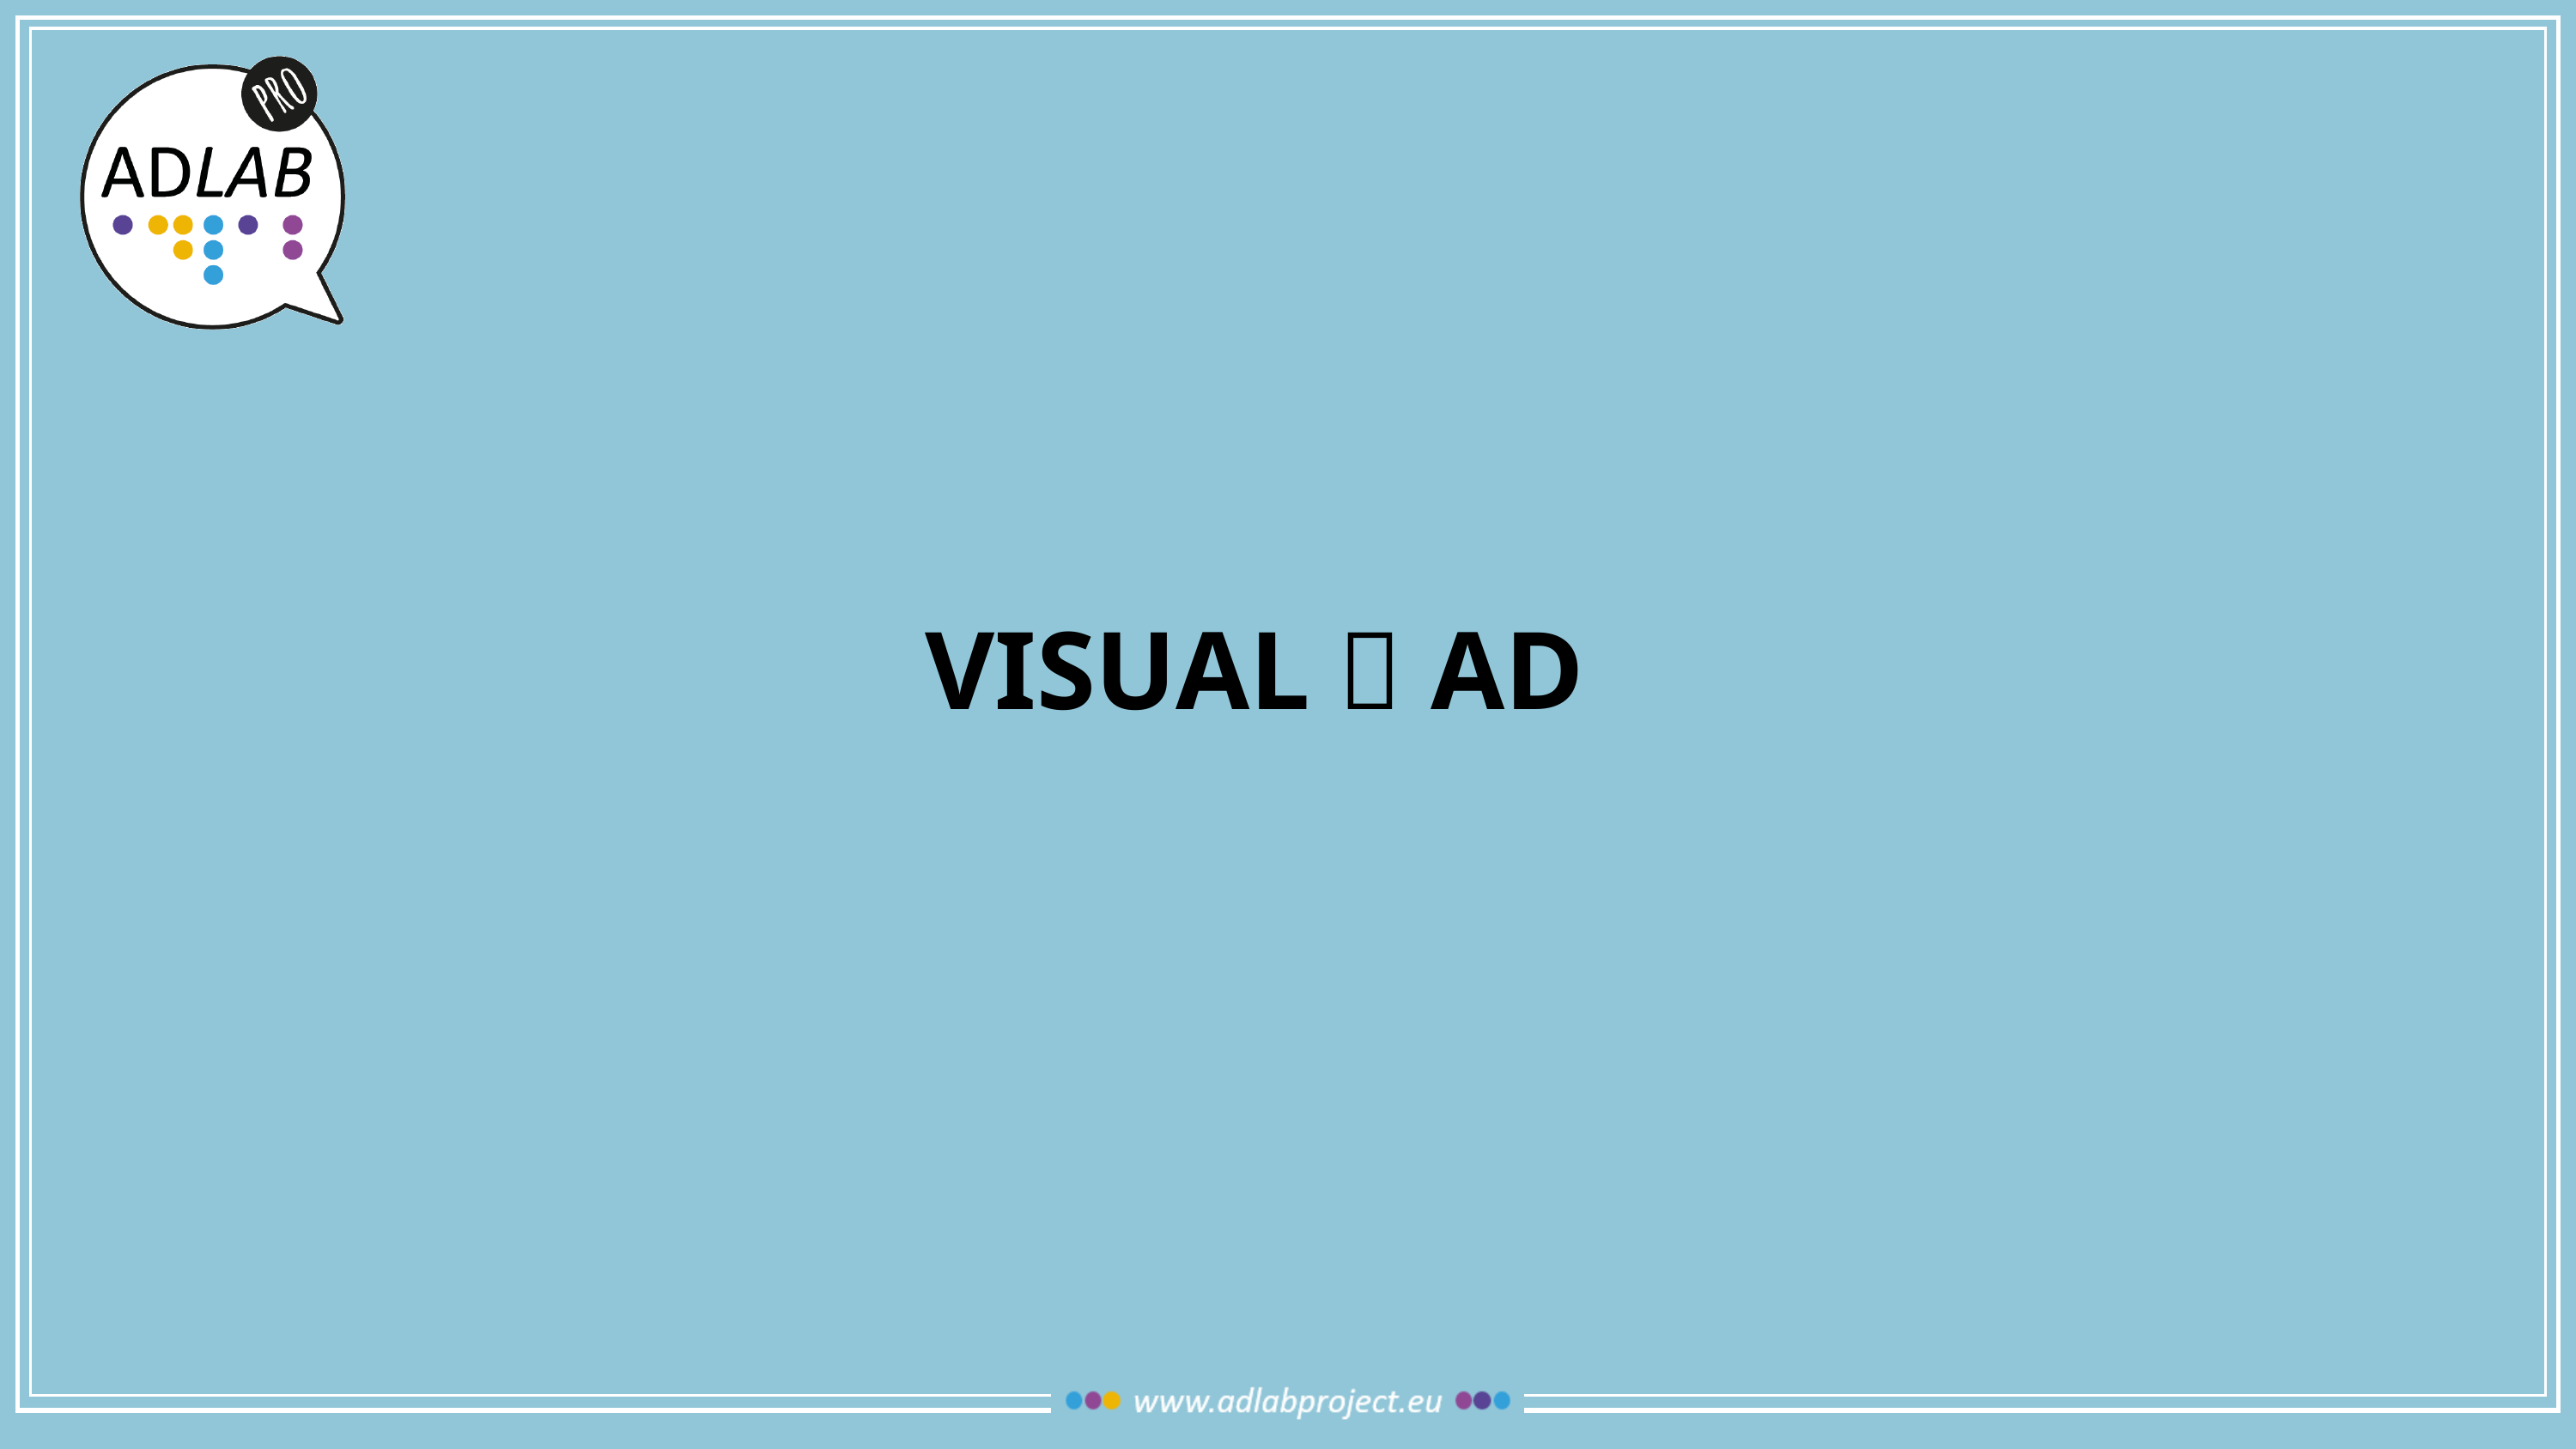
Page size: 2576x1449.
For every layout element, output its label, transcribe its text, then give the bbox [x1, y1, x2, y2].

picture [72, 49, 353, 330]
picture [1051, 1378, 1524, 1429]
title Visual  ad [0, 535, 2576, 815]
